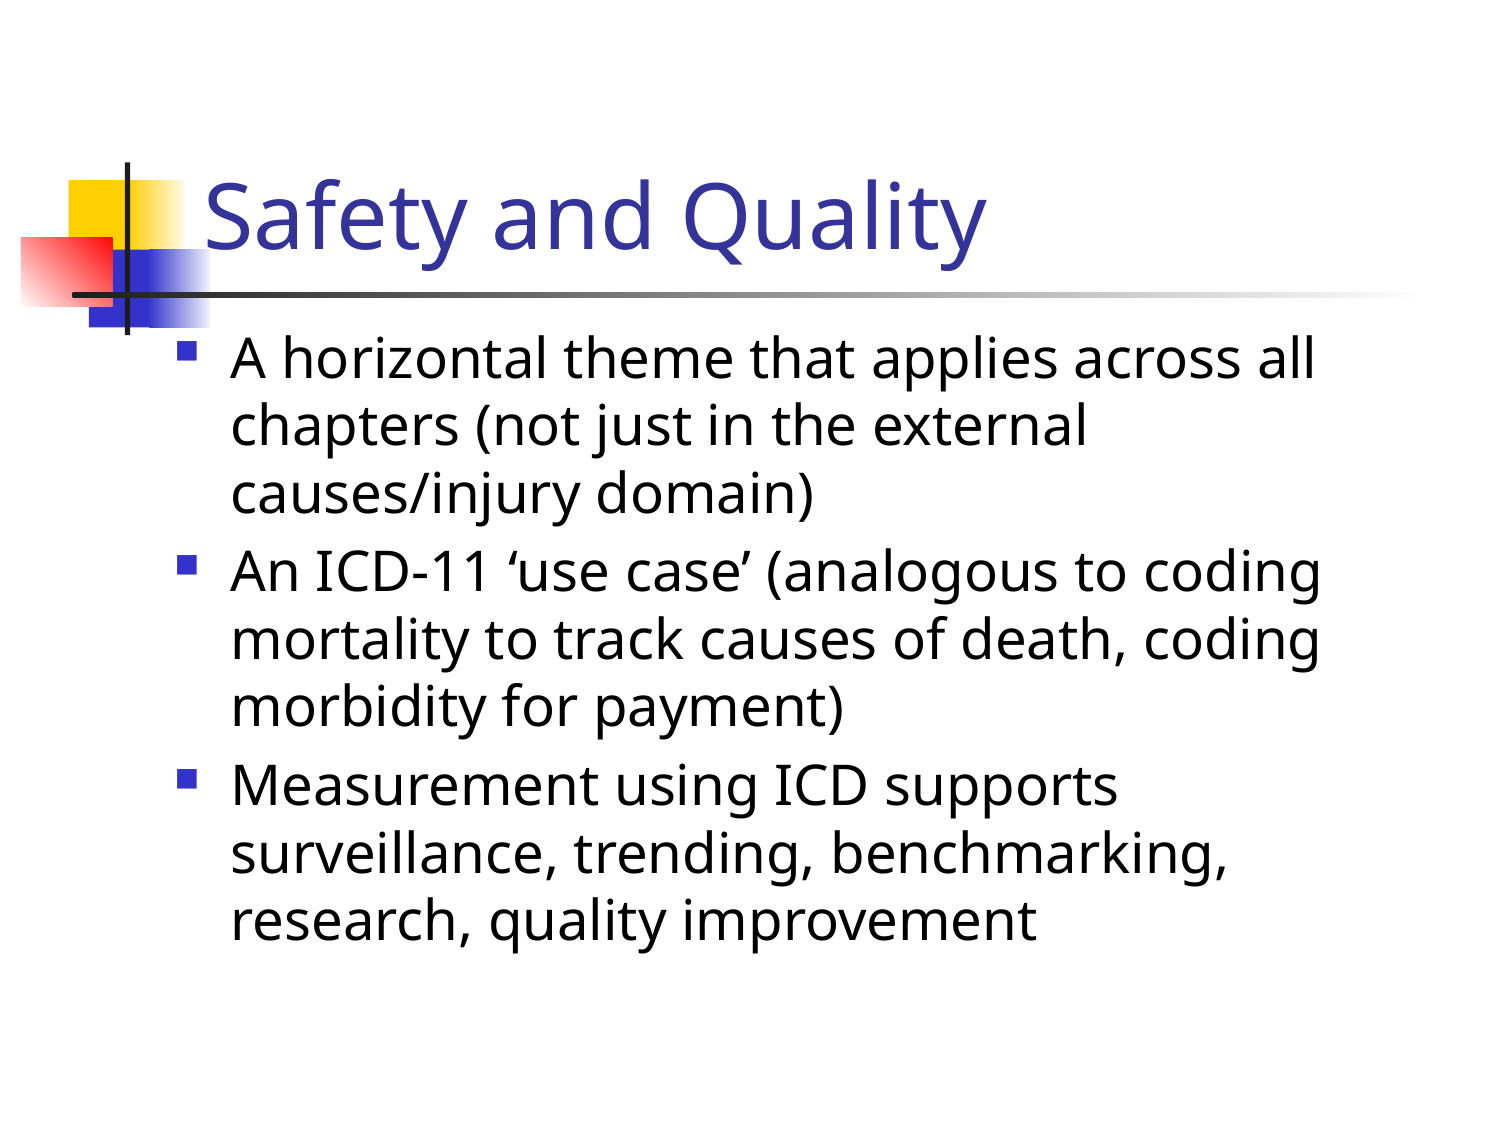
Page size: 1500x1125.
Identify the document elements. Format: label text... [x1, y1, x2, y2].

list A horizontal theme that applies across all chapters (not just in the external causes/injury domain) An ICD-11 ‘use case’ (analogous to coding mortality to track causes of death, coding morbidity for payment) Measurement using ICD supports surveillance, trending, benchmarking, research, quality improvement [159, 314, 1436, 1006]
title Safety and Quality [188, 35, 1468, 275]
